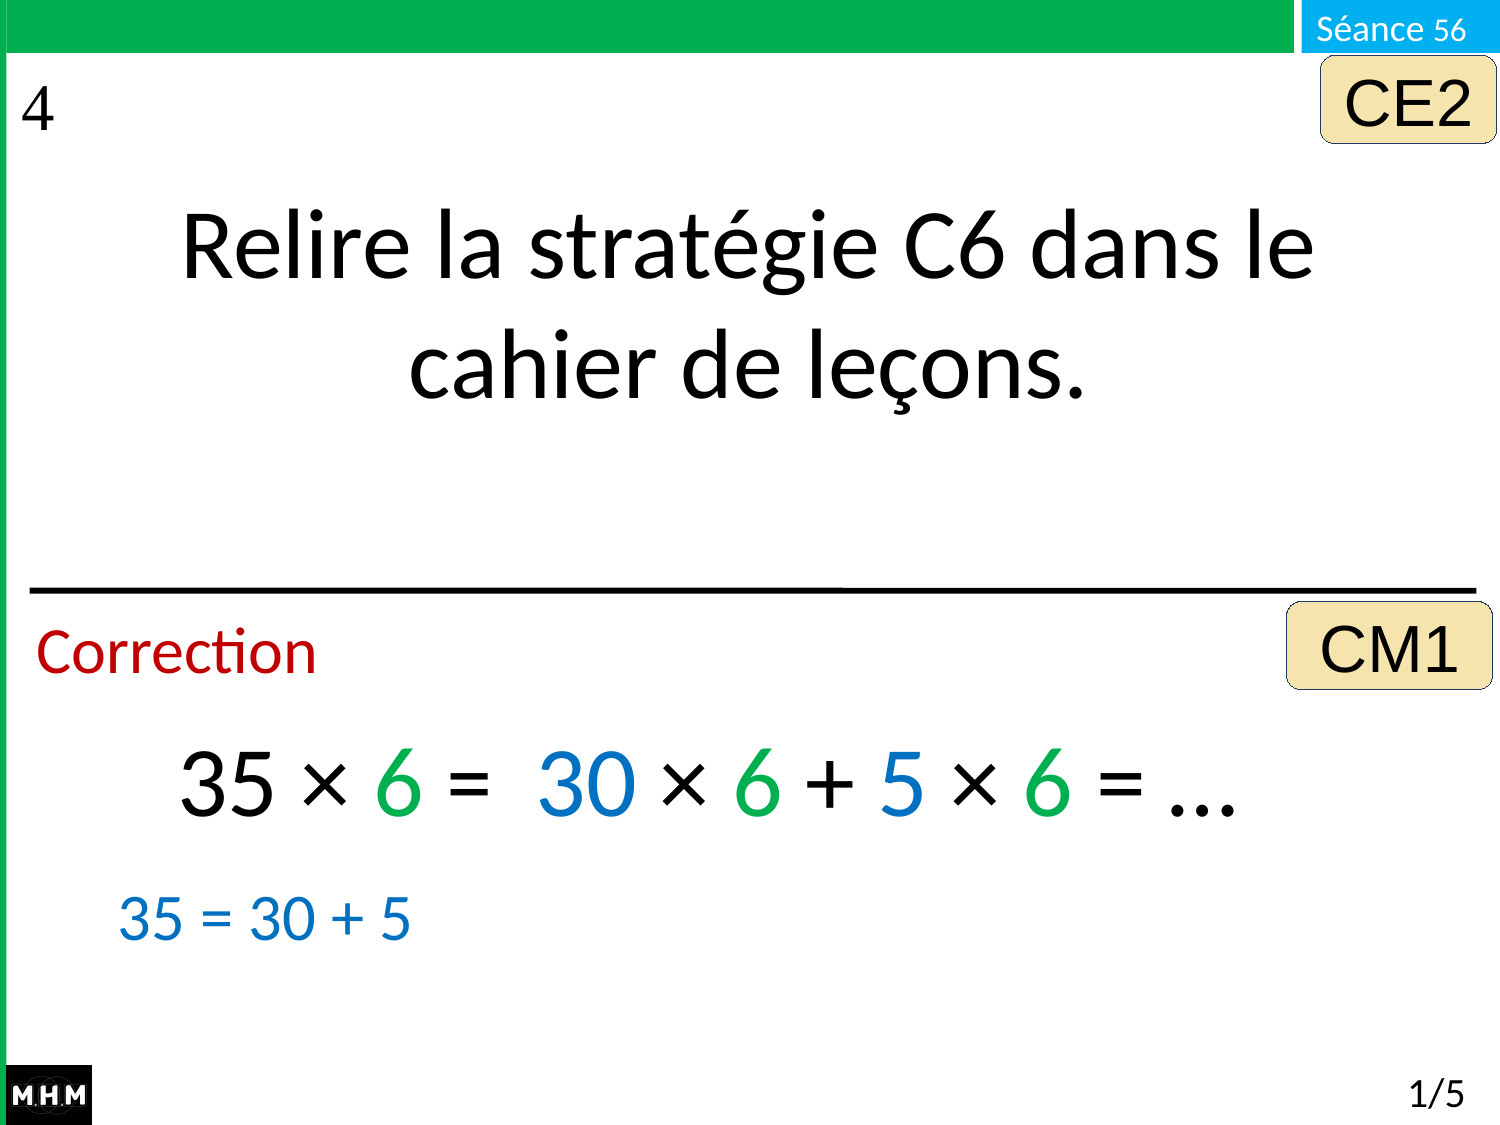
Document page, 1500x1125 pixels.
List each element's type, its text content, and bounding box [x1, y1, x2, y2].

text_box 30 × 6 + 5 × 6 = … [487, 708, 1286, 844]
text_box CM1 [1288, 601, 1493, 690]
text_box Relire la stratégie C6 dans le cahier de leçons. [101, 170, 1397, 426]
text_box 35 = 30 + 5 [96, 866, 435, 962]
text_box Correction [21, 609, 1316, 696]
picture [6, 1065, 92, 1125]
text_box CE2 [1320, 55, 1497, 144]
list 1/5 [1373, 1064, 1500, 1125]
text_box 35 × 6 = … [96, 708, 487, 844]
